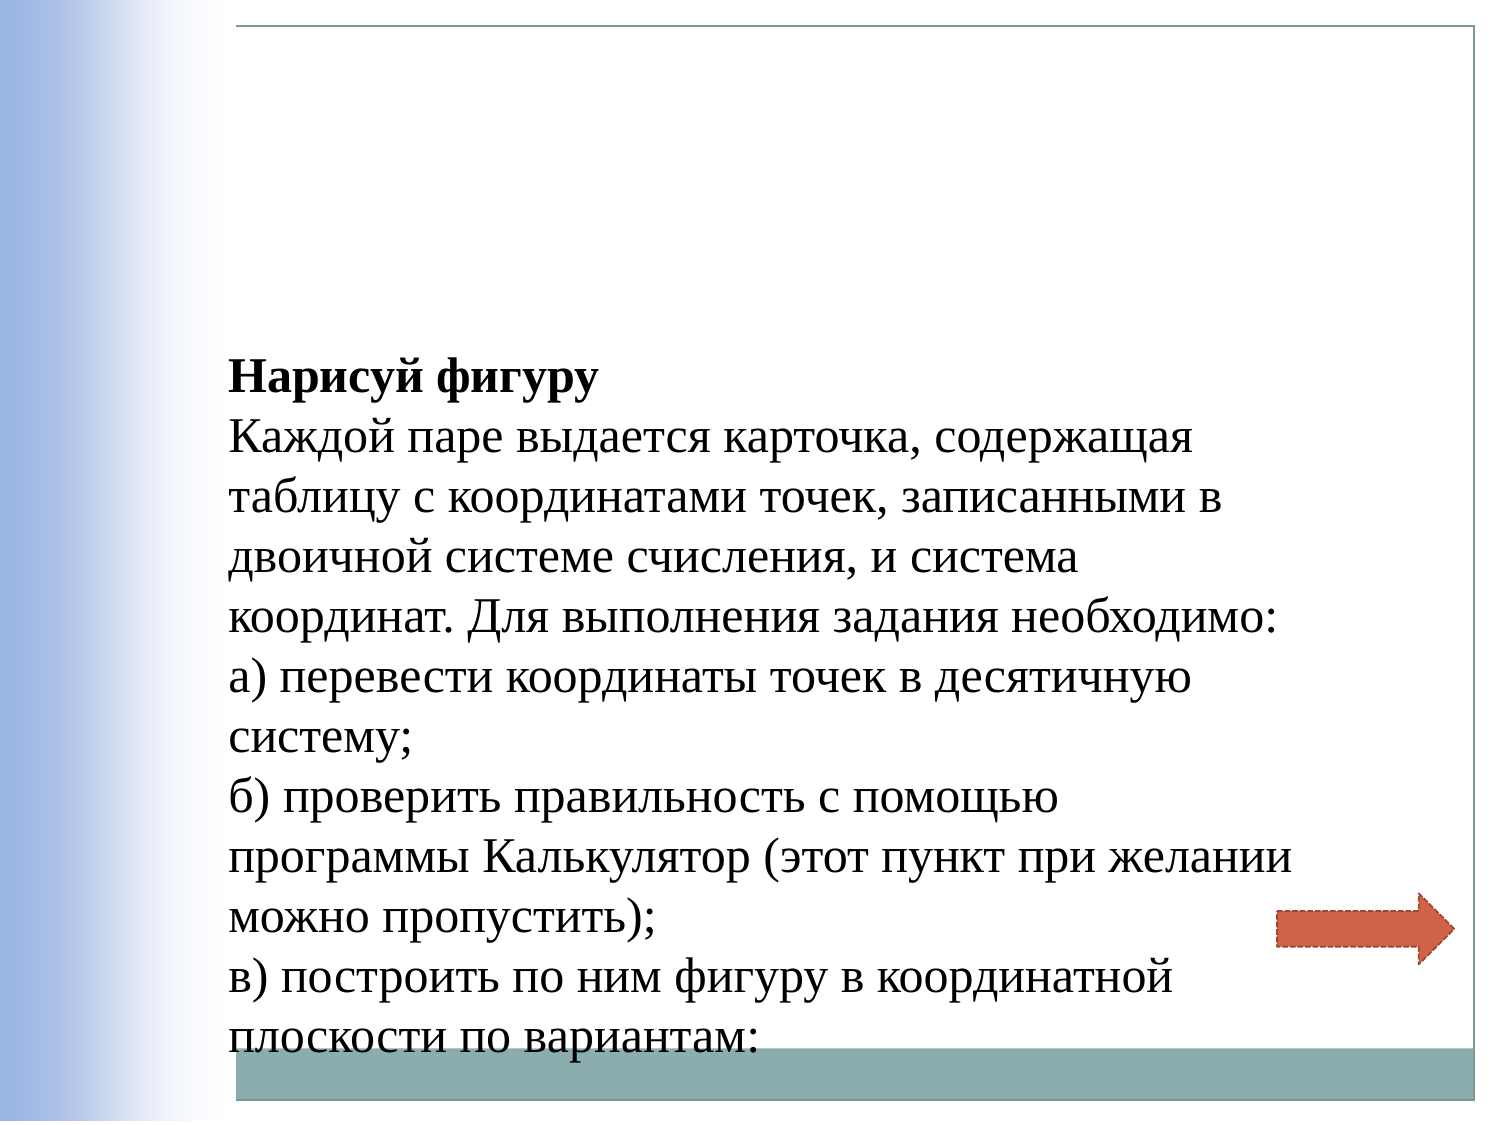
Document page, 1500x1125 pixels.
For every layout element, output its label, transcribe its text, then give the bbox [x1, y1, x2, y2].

text_box [1276, 892, 1455, 966]
picture [0, 0, 237, 1122]
text_box Нарисуй фигуру Каждой паре выдается карточка, содержащая таблицу с координатами точек, записанными в двоичной системе счисления, и система координат. Для выполнения задания необходимо: а) перевести координаты точек в десятичную систему; б) проверить правильность с помощью программы Калькулятор (этот пункт при желании можно пропустить); в) построить по ним фигуру в координатной плоскости по вариантам: [242, 335, 1313, 1071]
